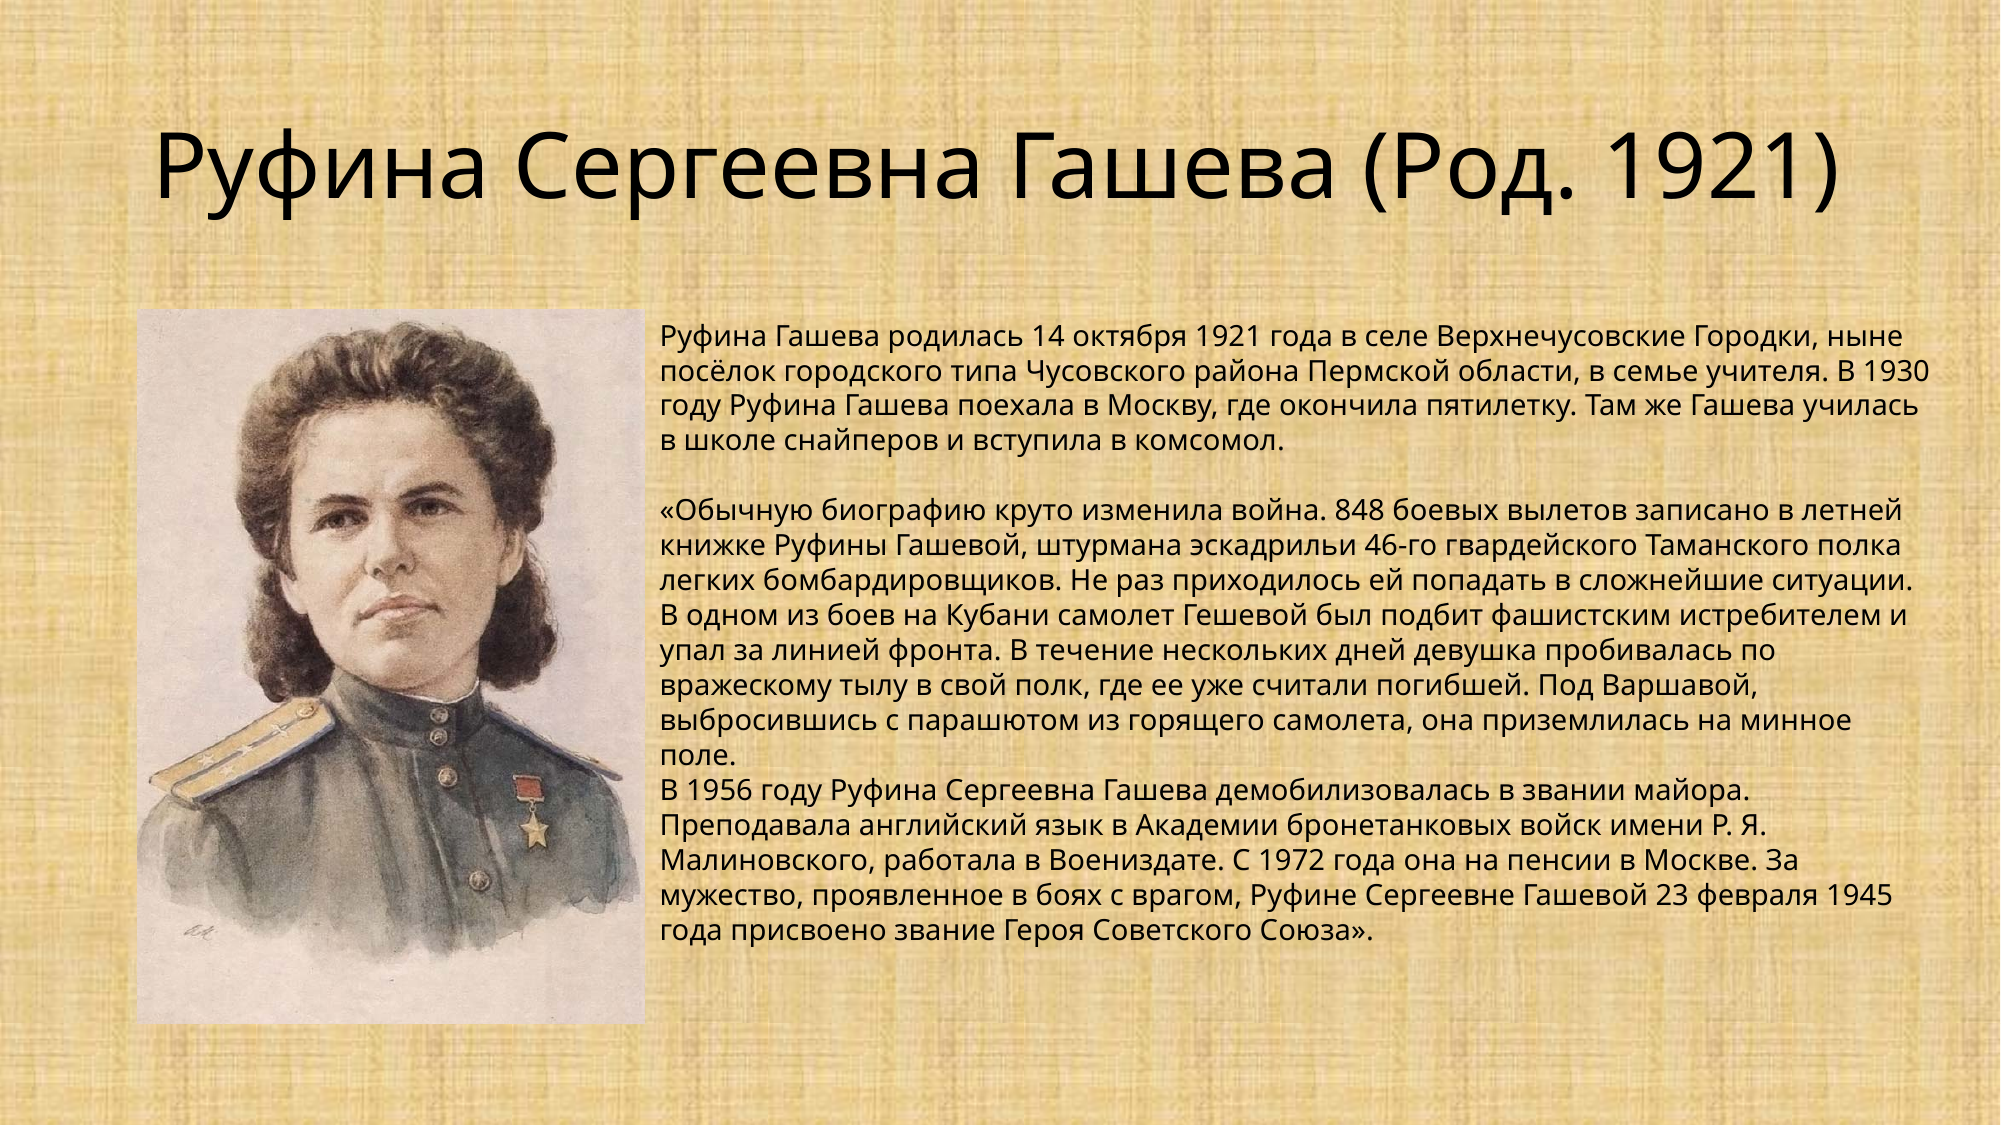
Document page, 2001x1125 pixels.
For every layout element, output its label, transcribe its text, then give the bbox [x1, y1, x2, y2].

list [137, 309, 645, 1024]
text_box Руфина Гашева родилась 14 октября 1921 года в селе Верхнечусовские Городки, ныне посёлок городского типа Чусовского района Пермской области, в семье учителя. В 1930 году Руфина Гашева поехала в Москву, где окончила пятилетку. Там же Гашева училась в школе снайперов и вступила в комсомол. «Обычную биографию круто изменила война. 848 боевых вылетов записано в летней книжке Руфины Гашевой, штурмана эскадрильи 46-го гвардейского Таманского полка легких бомбардировщиков. Не раз приходилось ей попадать в сложнейшие ситуации. В одном из боев на Кубани самолет Гешевой был подбит фашистским истребителем и упал за линией фронта. В течение нескольких дней девушка пробивалась по вражескому тылу в свой полк, где ее уже считали погибшей. Под Варшавой, выбросившись с парашютом из горящего самолета, она приземлилась на минное поле. В 1956 году Руфина Сергеевна Гашева демобилизовалась в звании майора. Преподавала английский язык в Академии бронетанковых войск имени Р. Я. Малиновского, работала в Воениздате. С 1972 года она на пенсии в Москве. За мужество, проявленное в боях с врагом, Руфине Сергеевне Гашевой 23 февраля 1945 года присвоено звание Героя Советского Союза». [645, 309, 1948, 954]
picture [0, 0, 2001, 1125]
title Руфина Сергеевна Гашева (Род. 1921) [137, 59, 1863, 278]
